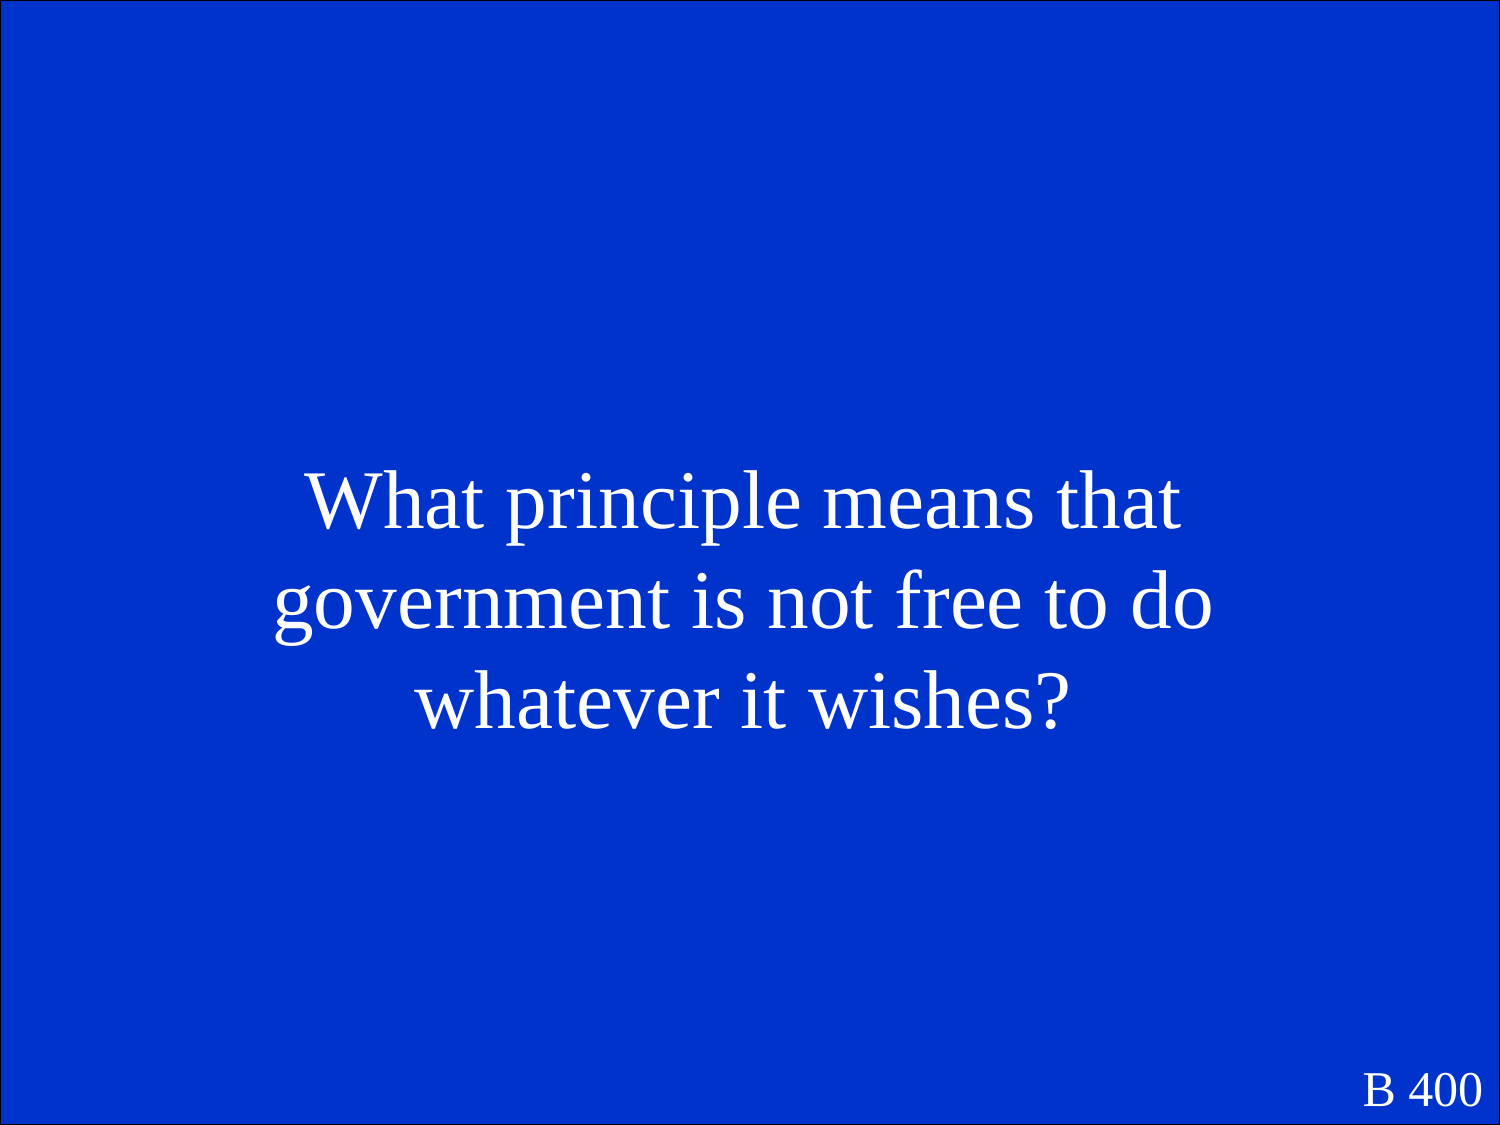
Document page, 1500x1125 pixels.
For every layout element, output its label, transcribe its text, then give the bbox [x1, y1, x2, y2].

text_box [0, 0, 1500, 1125]
text_box What principle means that government is not free to do whatever it wishes? [224, 437, 1263, 753]
text_box B 400 [1347, 1049, 1499, 1125]
